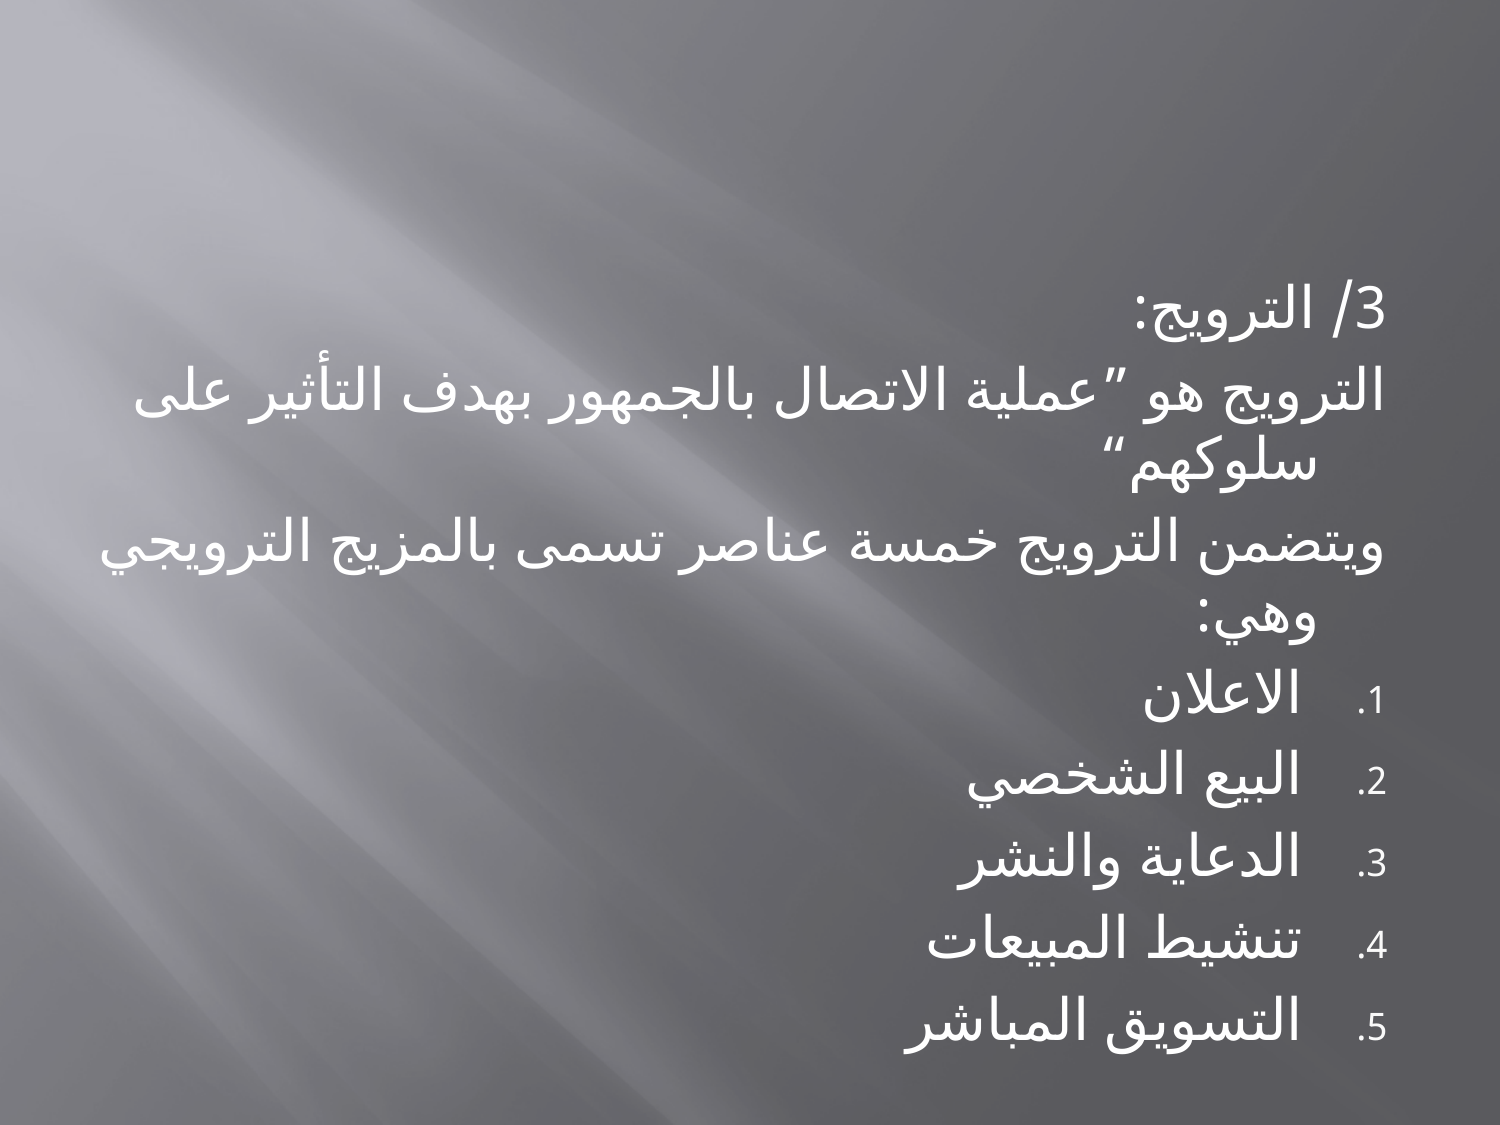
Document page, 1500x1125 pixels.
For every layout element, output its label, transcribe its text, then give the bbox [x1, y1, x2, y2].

list 3/ الترويج: الترويج هو ”عملية الاتصال بالجمهور بهدف التأثير على سلوكهم“ ويتضمن الترويج خمسة عناصر تسمى بالمزيج الترويجي وهي: الاعلان البيع الشخصي الدعاية والنشر تنشيط المبيعات التسويق المباشر [75, 262, 1425, 1035]
